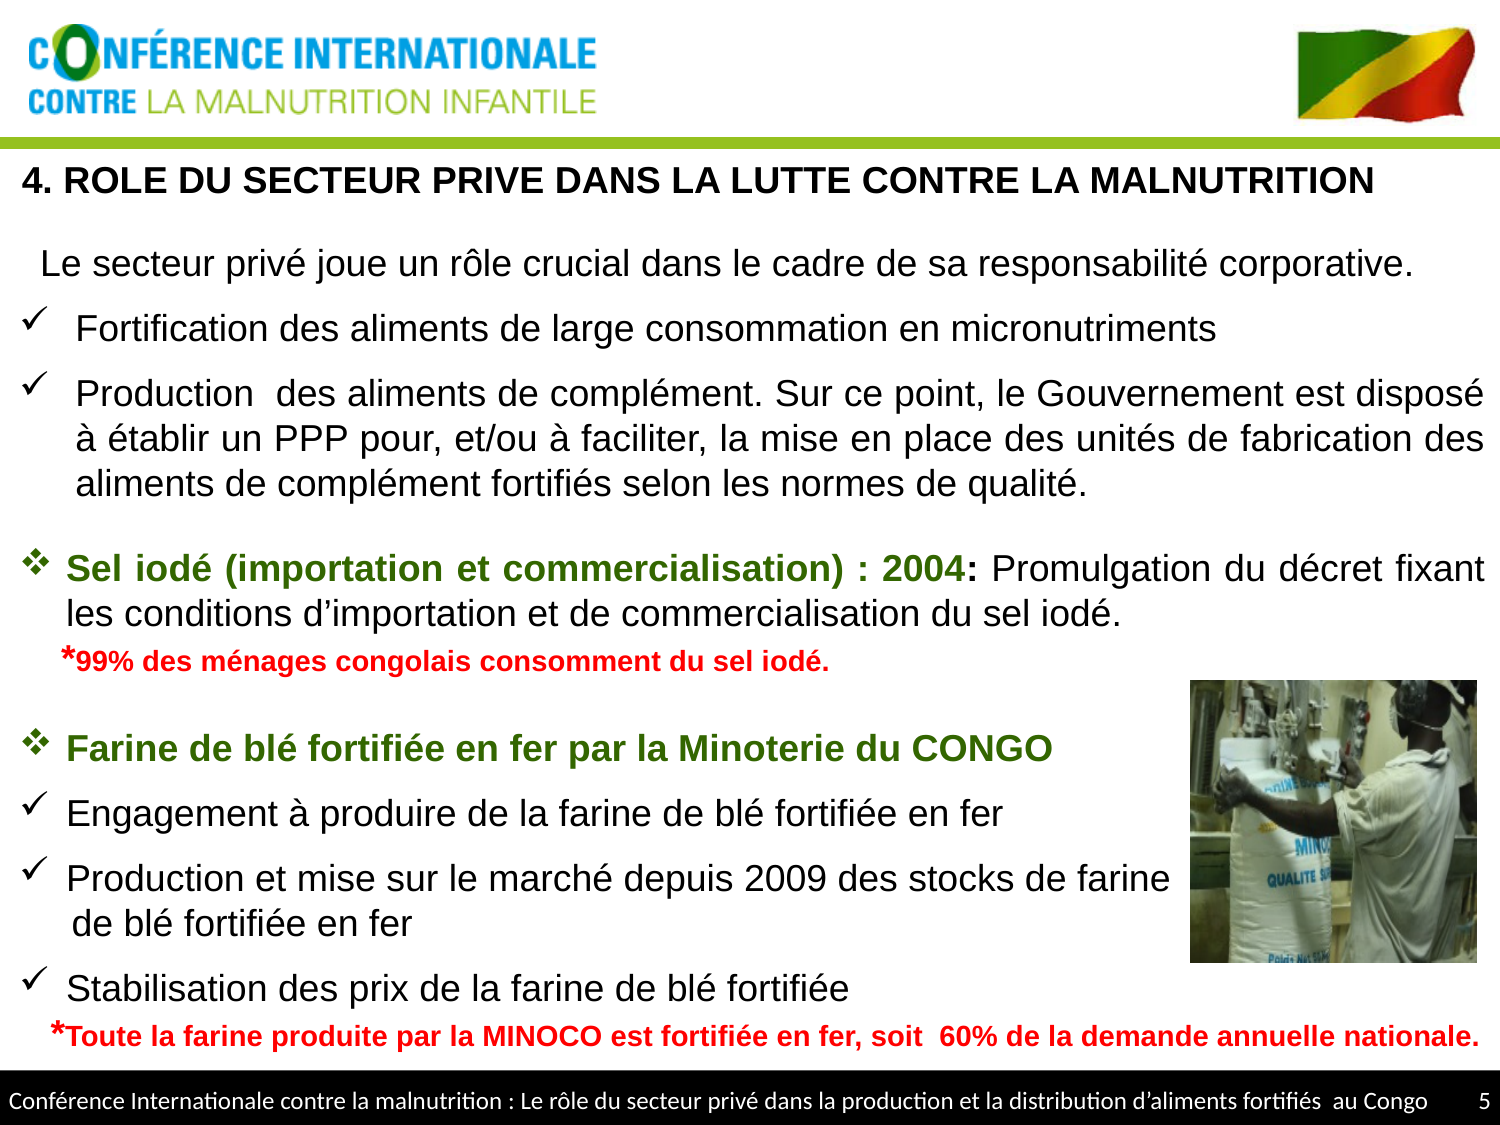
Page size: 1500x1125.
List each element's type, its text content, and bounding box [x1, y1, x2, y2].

text_box [0, 135, 1500, 151]
picture [29, 24, 597, 115]
slide_number 5 [1459, 1069, 1500, 1125]
footer Conférence Internationale contre la malnutrition : Le rôle du secteur privé dans la production et la distribution d’aliments fortifiés au Congo [0, 1069, 1459, 1125]
picture [1190, 680, 1477, 963]
text_box 4. ROLE DU SECTEUR PRIVE DANS LA LUTTE CONTRE LA MALNUTRITION [4, 148, 1394, 209]
picture [1293, 24, 1477, 126]
text_box Le secteur privé joue un rôle crucial dans le cadre de sa responsabilité corporative. Fortification des aliments de large consommation en micronutriments Production des aliments de complément. Sur ce point, le Gouvernement est disposé à établir un PPP pour, et/ou à faciliter, la mise en place des unités de fabrication des aliments de complément fortifiés selon les normes de qualité. Sel iodé (importation et commercialisation) : 2004: Promulgation du décret fixant les conditions d’importation et de commercialisation du sel iodé. *99% des ménages congolais consomment du sel iodé. Farine de blé fortifiée en fer par la Minoterie du CONGO Engagement à produire de la farine de blé fortifiée en fer Production et mise sur le marché depuis 2009 des stocks de farine de blé fortifiée en fer Stabilisation des prix de la farine de blé fortifiée *Toute la farine produite par la MINOCO est fortifiée en fer, soit 60% de la demande annuelle nationale. [4, 231, 1500, 1062]
